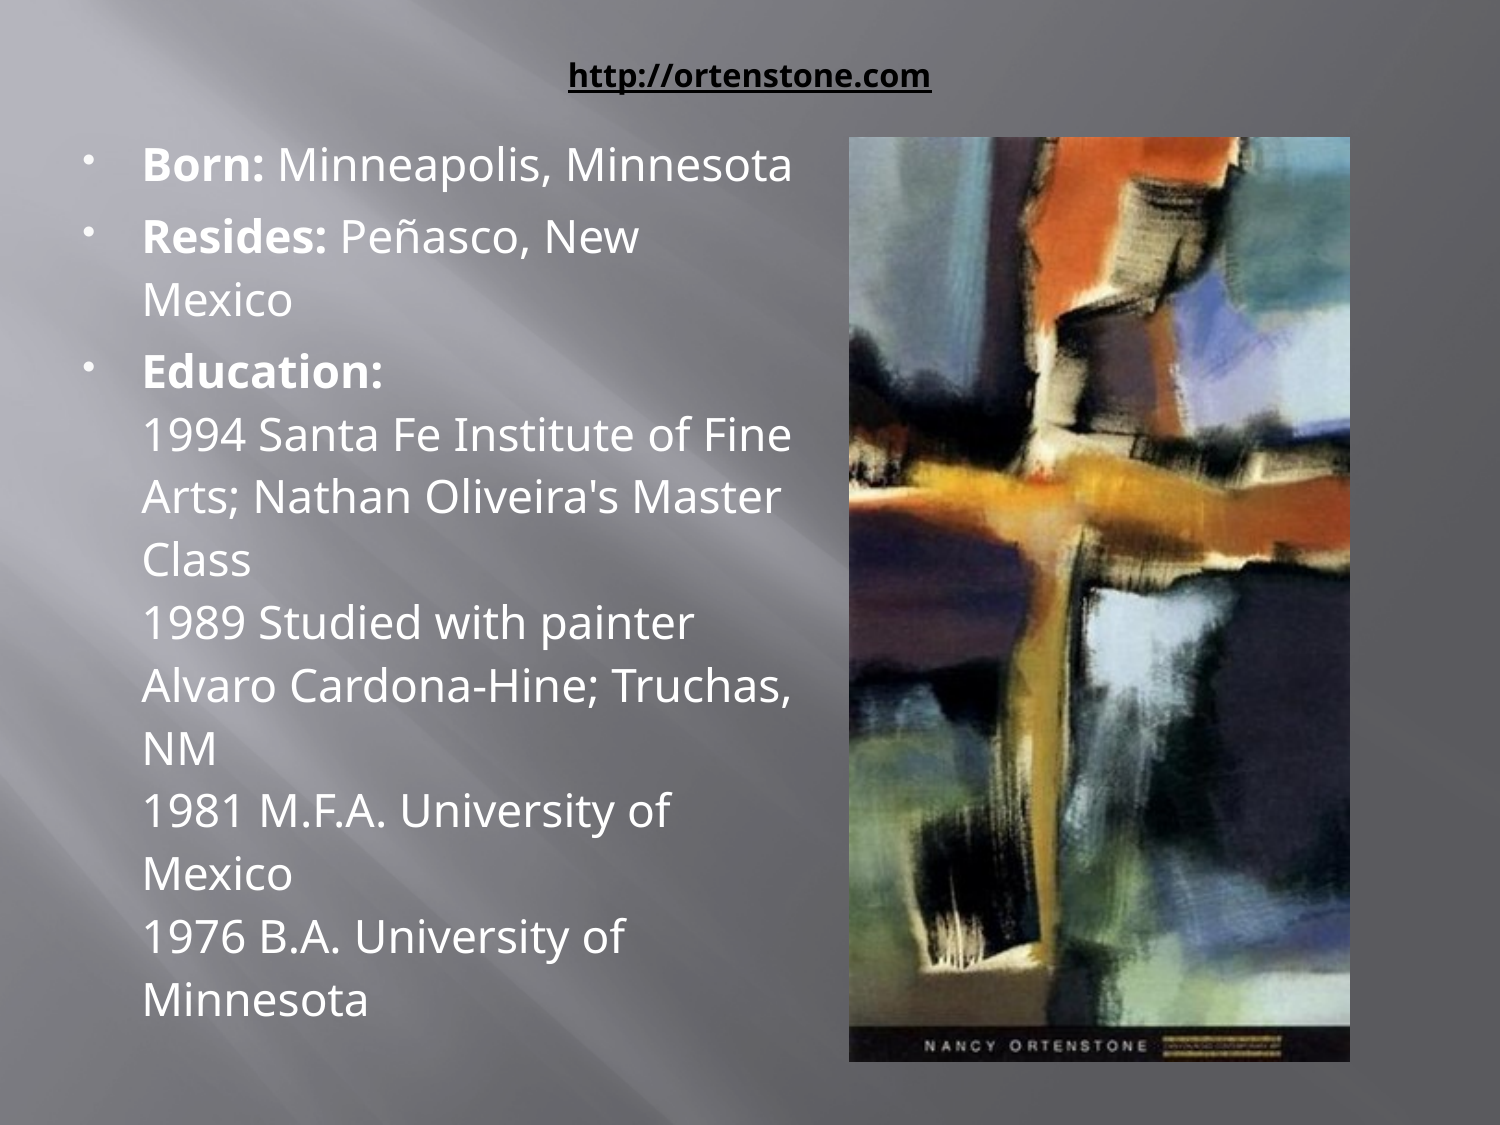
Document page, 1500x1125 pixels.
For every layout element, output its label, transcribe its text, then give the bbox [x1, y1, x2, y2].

title http://ortenstone.com [75, 45, 1425, 150]
list Born: Minneapolis, Minnesota Resides: Peñasco, New Mexico Education: 1994 Santa Fe Institute of Fine Arts; Nathan Oliveira's Master Class 1989 Studied with painter Alvaro Cardona-Hine; Truchas, NM 1981 M.F.A. University of Mexico 1976 B.A. University of Minnesota [50, 125, 813, 1125]
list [849, 137, 1351, 1062]
